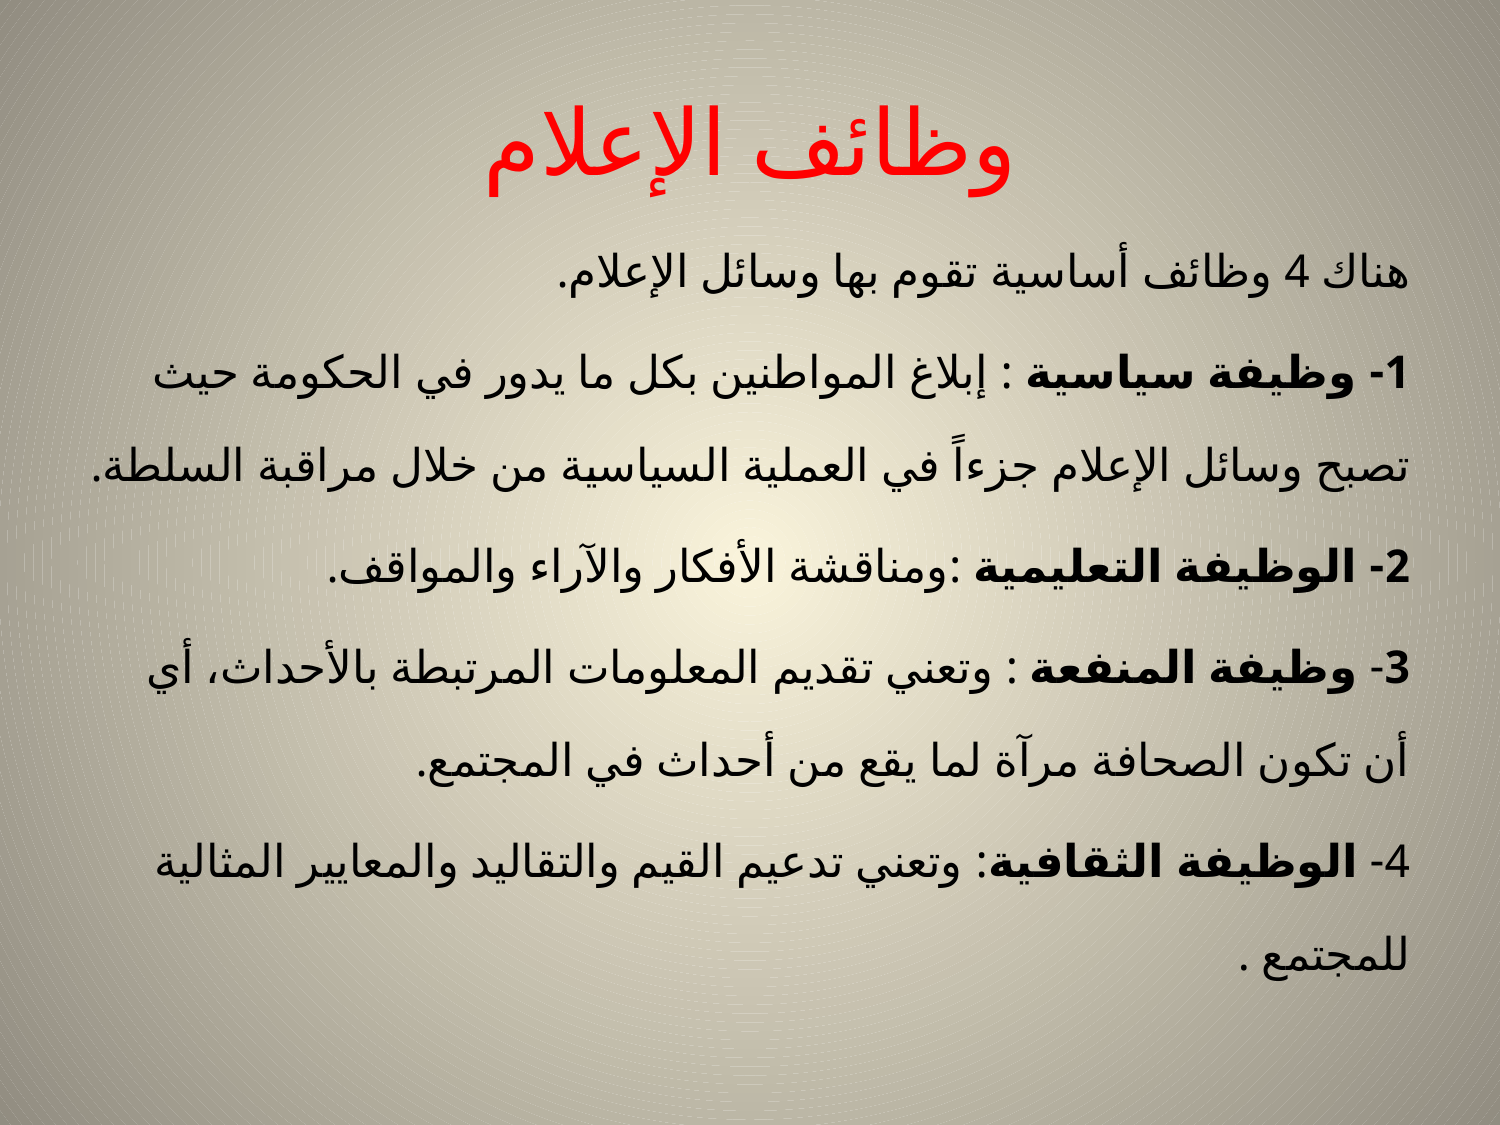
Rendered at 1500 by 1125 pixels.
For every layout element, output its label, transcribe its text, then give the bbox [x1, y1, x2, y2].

list هناك 4 وظائف أساسية تقوم بها وسائل الإعلام. 1- وظيفة سياسية : إبلاغ المواطنين بكل ما يدور في الحكومة حيث تصبح وسائل الإعلام جزءاً في العملية السياسية من خلال مراقبة السلطة. 2- الوظيفة التعليمية :ومناقشة الأفكار والآراء والمواقف. 3- وظيفة المنفعة : وتعني تقديم المعلومات المرتبطة بالأحداث، أي أن تكون الصحافة مرآة لما يقع من أحداث في المجتمع. 4- الوظيفة الثقافية: وتعني تدعيم القيم والتقاليد والمعايير المثالية للمجتمع . [75, 196, 1425, 1005]
title وظائف الإعلام [75, 45, 1425, 196]
